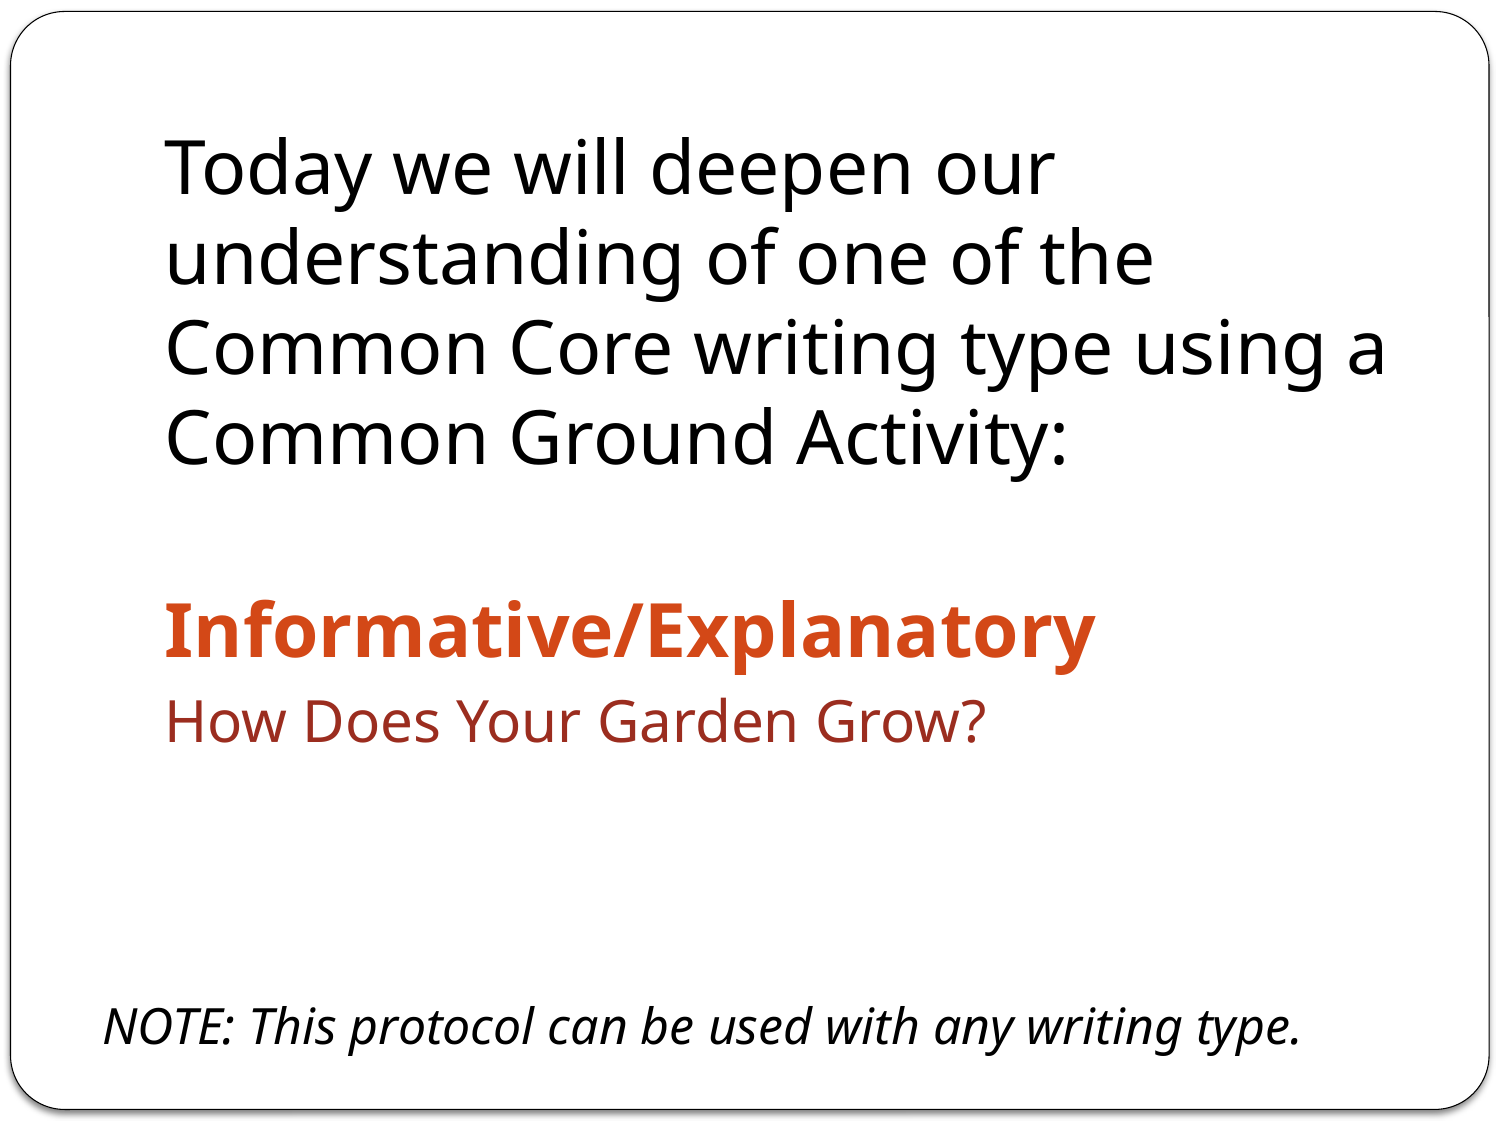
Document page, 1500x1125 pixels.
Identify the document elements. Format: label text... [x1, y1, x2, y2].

list Today we will deepen our understanding of one of the Common Core writing type using a Common Ground Activity: Informative/Explanatory How Does Your Garden Grow? [150, 112, 1425, 987]
text_box NOTE: This protocol can be used with any writing type. [87, 987, 1425, 1063]
